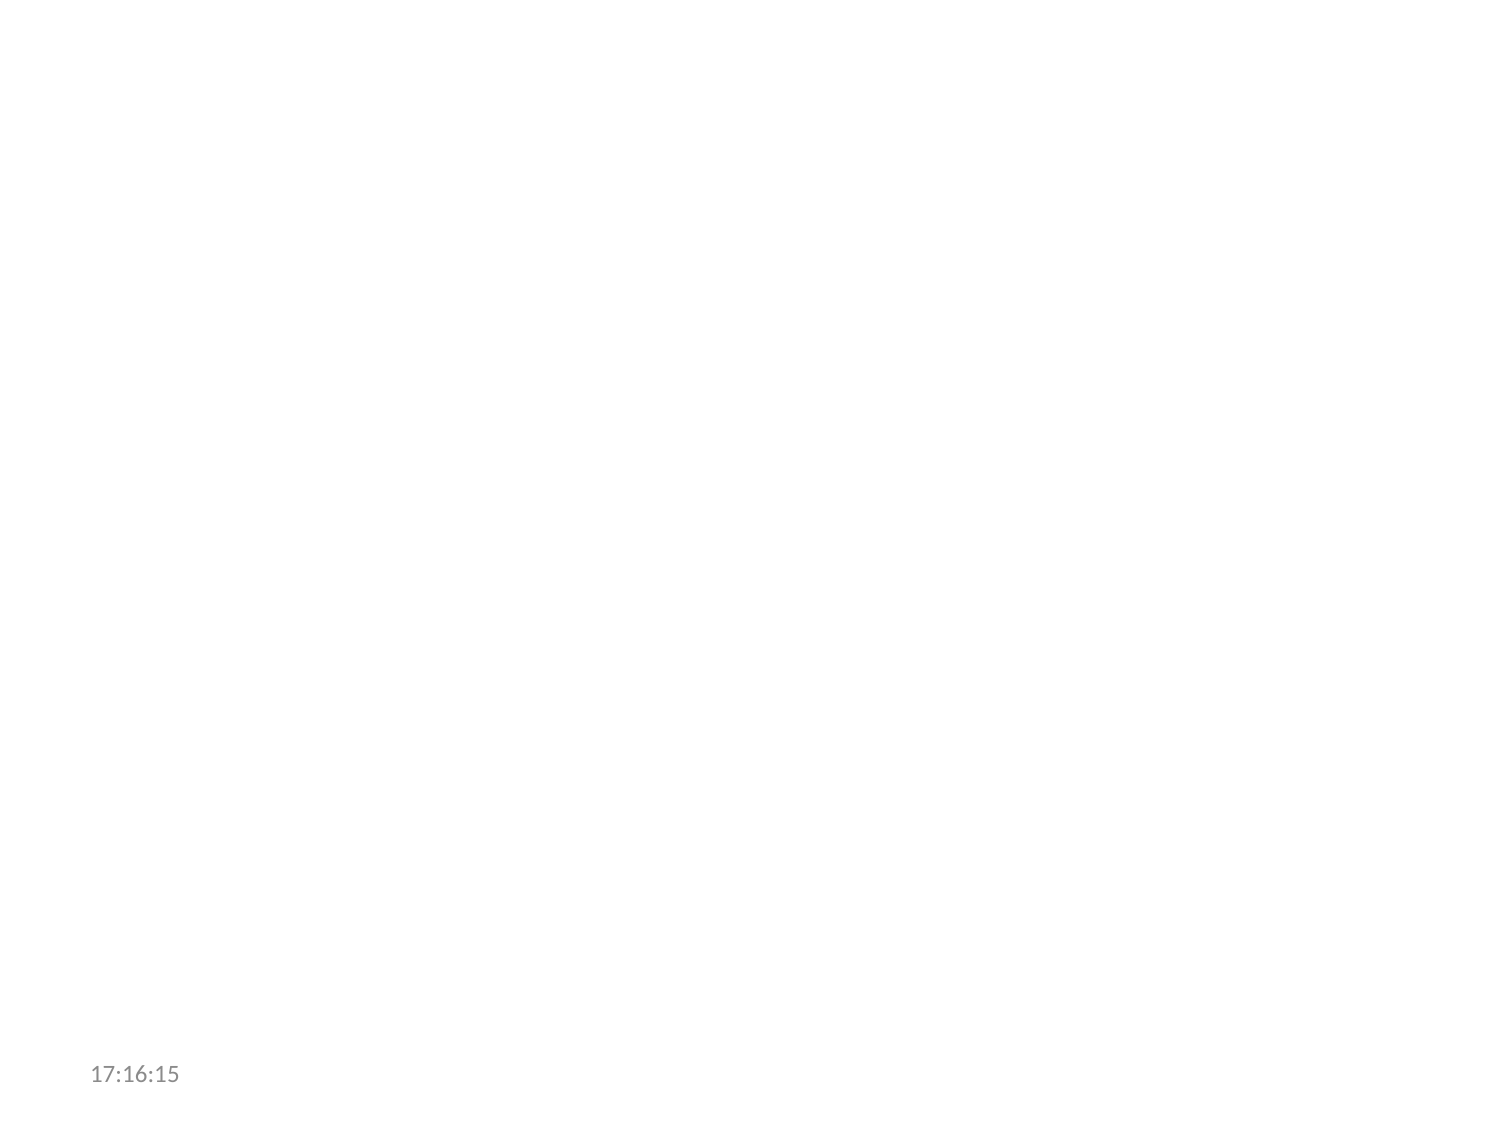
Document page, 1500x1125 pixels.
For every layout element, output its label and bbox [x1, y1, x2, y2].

slide_number [75, 1042, 425, 1103]
